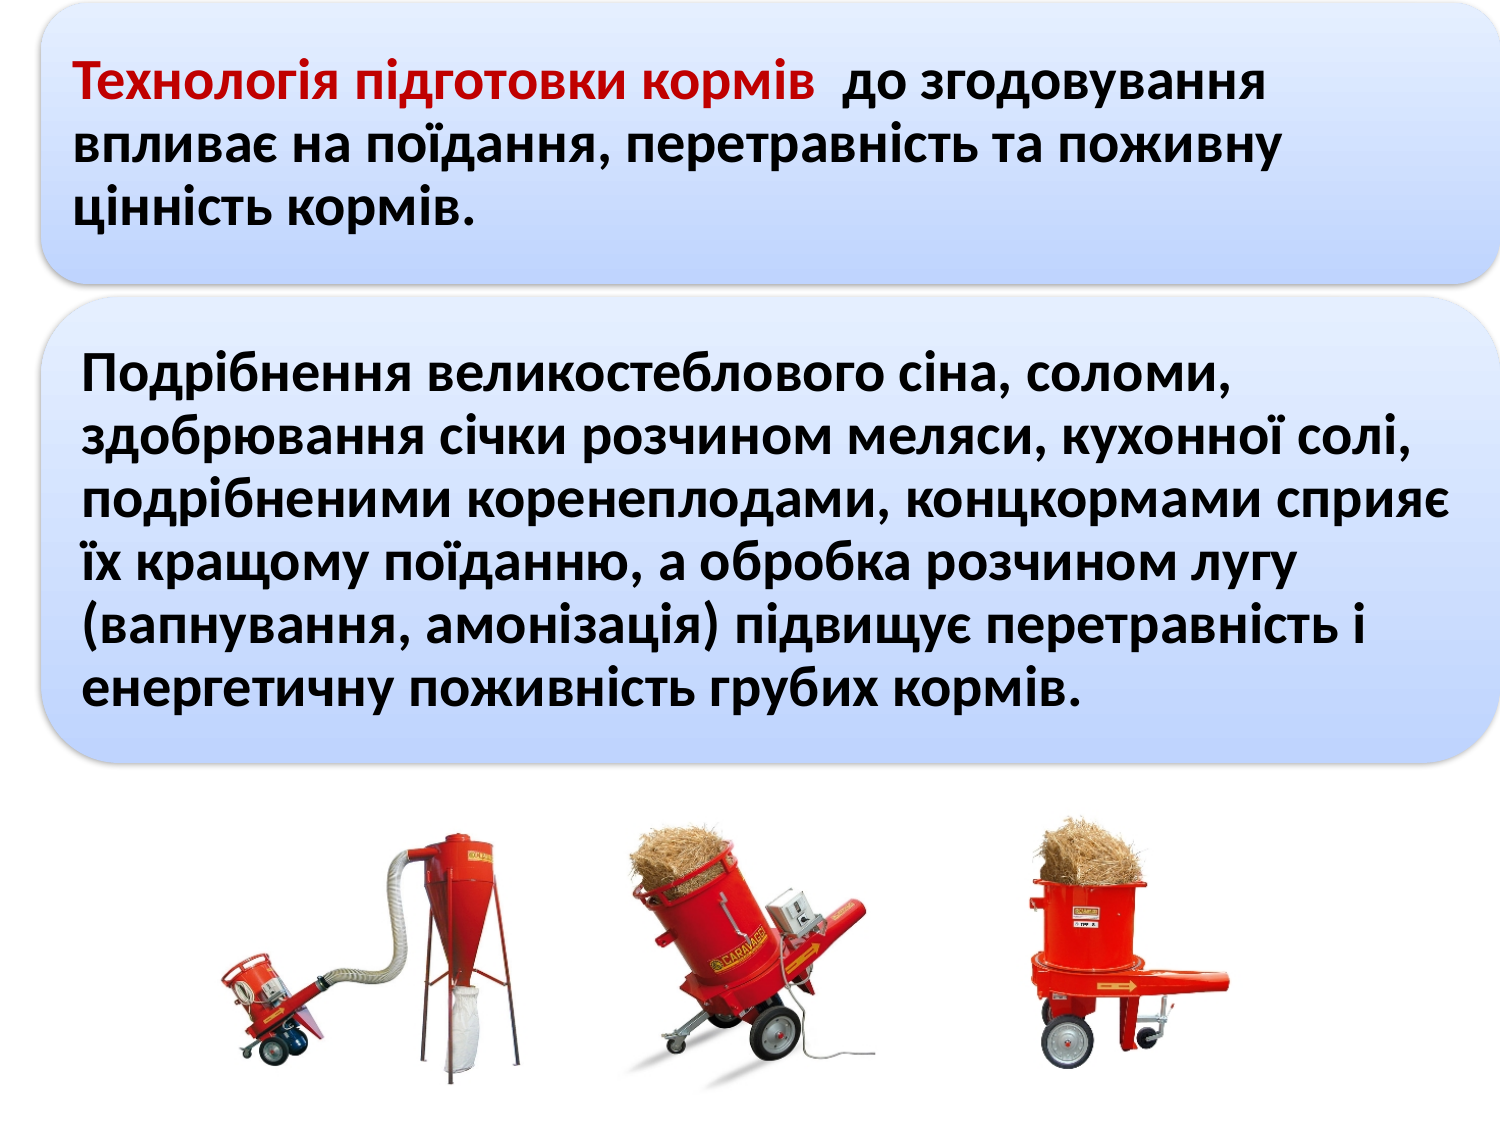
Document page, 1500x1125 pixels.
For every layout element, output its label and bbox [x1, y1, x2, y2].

text_box [41, 0, 1500, 819]
picture [88, 775, 1412, 1125]
